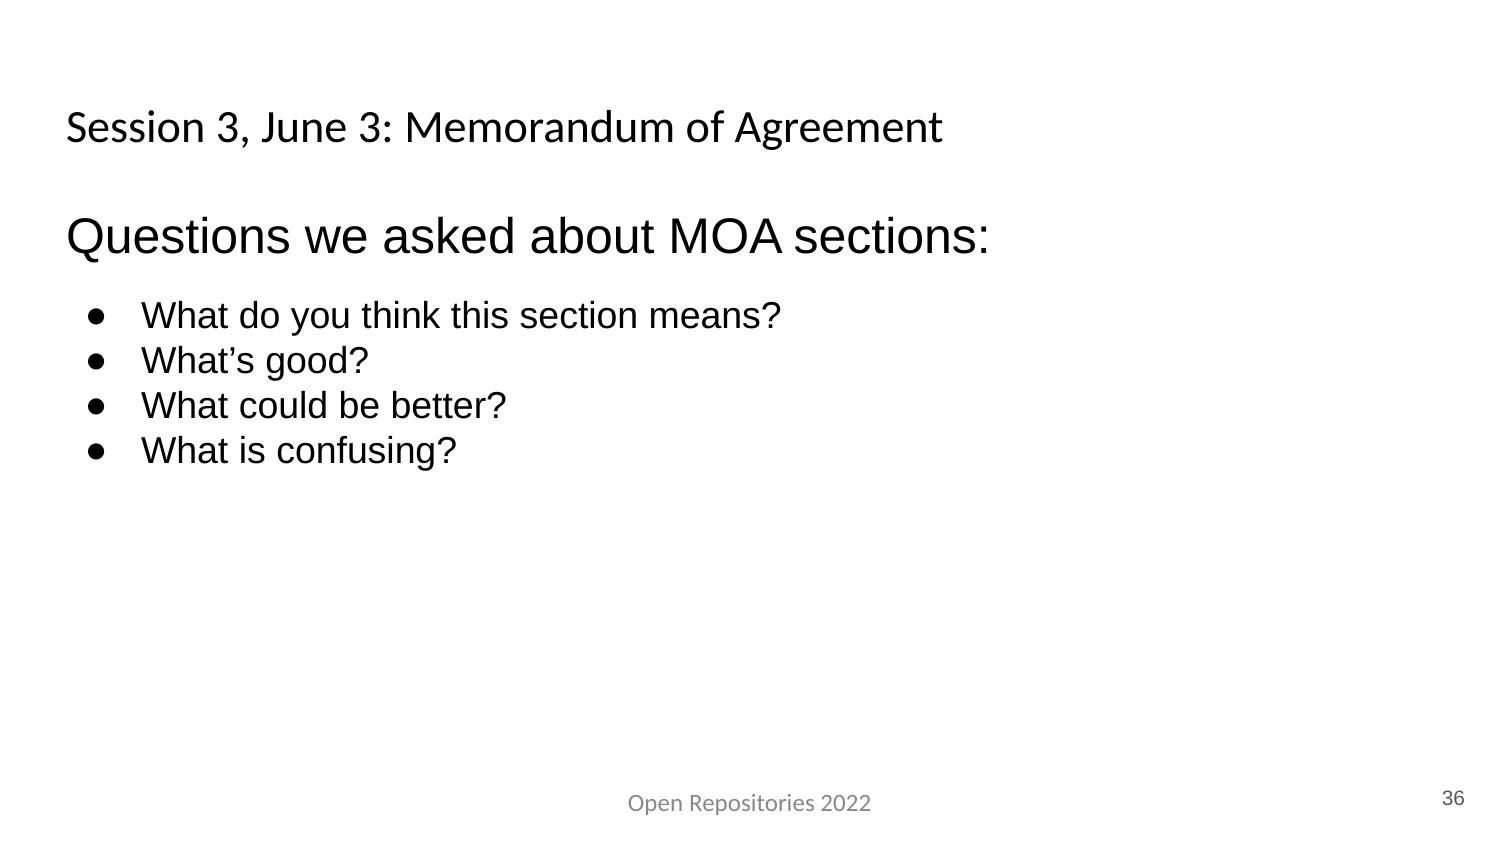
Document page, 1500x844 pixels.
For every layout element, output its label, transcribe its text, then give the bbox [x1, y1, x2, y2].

title Session 3, June 3: Memorandum of Agreement [51, 72, 1449, 167]
slide_number 36 [1389, 764, 1480, 830]
list Questions we asked about MOA sections: What do you think this section means? What’s good? What could be better? What is confusing? [51, 189, 1449, 750]
